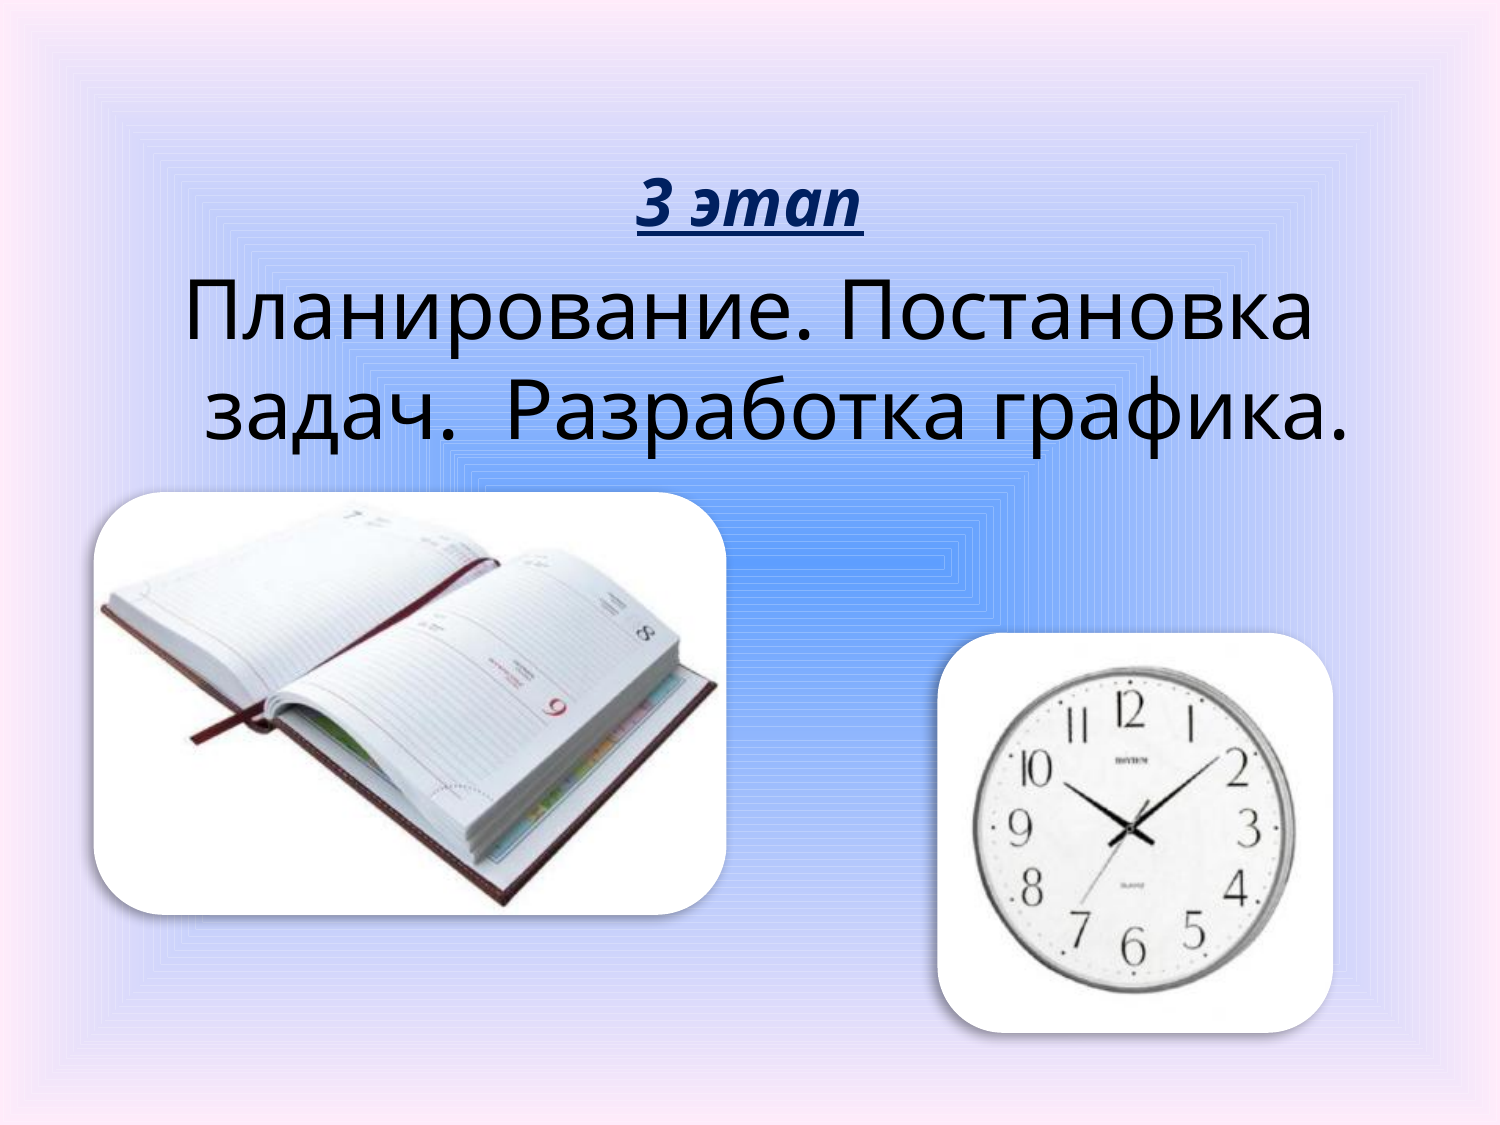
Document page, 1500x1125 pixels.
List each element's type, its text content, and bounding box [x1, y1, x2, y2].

picture [93, 491, 727, 916]
list 3 этап Планирование. Постановка задач. Разработка графика. [75, 152, 1425, 563]
picture [937, 632, 1334, 1034]
